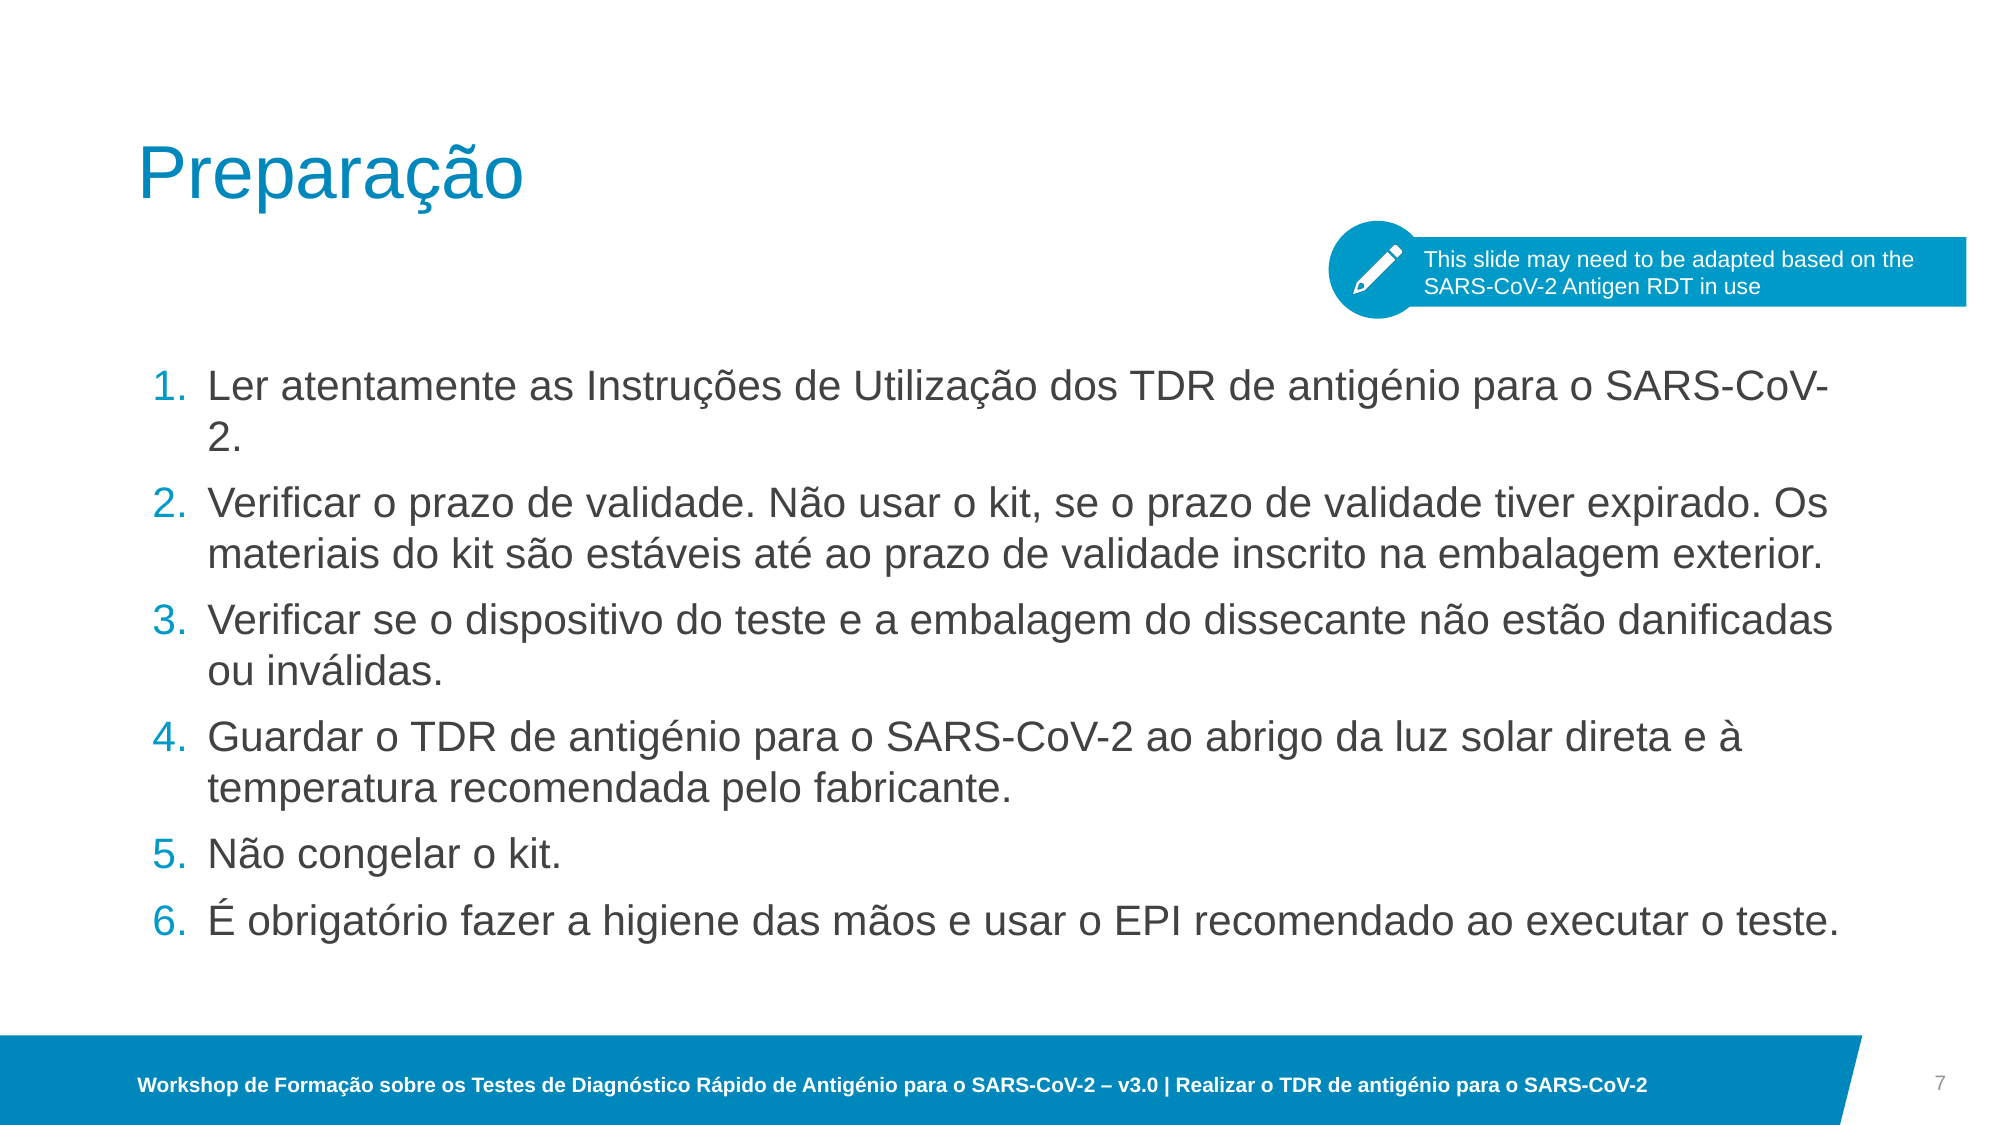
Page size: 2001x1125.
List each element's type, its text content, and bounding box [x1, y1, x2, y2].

list Ler atentamente as Instruções de Utilização dos TDR de antigénio para o SARS-CoV-2. Verificar o prazo de validade. Não usar o kit, se o prazo de validade tiver expirado. Os materiais do kit são estáveis até ao prazo de validade inscrito na embalagem exterior. Verificar se o dispositivo do teste e a embalagem do dissecante não estão danificadas ou inválidas. Guardar o TDR de antigénio para o SARS-CoV-2 ao abrigo da luz solar direta e à temperatura recomendada pelo fabricante. Não congelar o kit. É obrigatório fazer a higiene das mãos e usar o EPI recomendado ao executar o teste. [137, 284, 1863, 1014]
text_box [1328, 220, 1967, 319]
title Preparação [137, 59, 1863, 215]
slide_number 7 [1862, 1035, 1947, 1125]
footer Workshop de Formação sobre os Testes de Diagnóstico Rápido de Antigénio para o SARS-CoV-2 – v3.0 | Realizar o TDR de antigénio para o SARS-CoV-2 [137, 1042, 1709, 1125]
